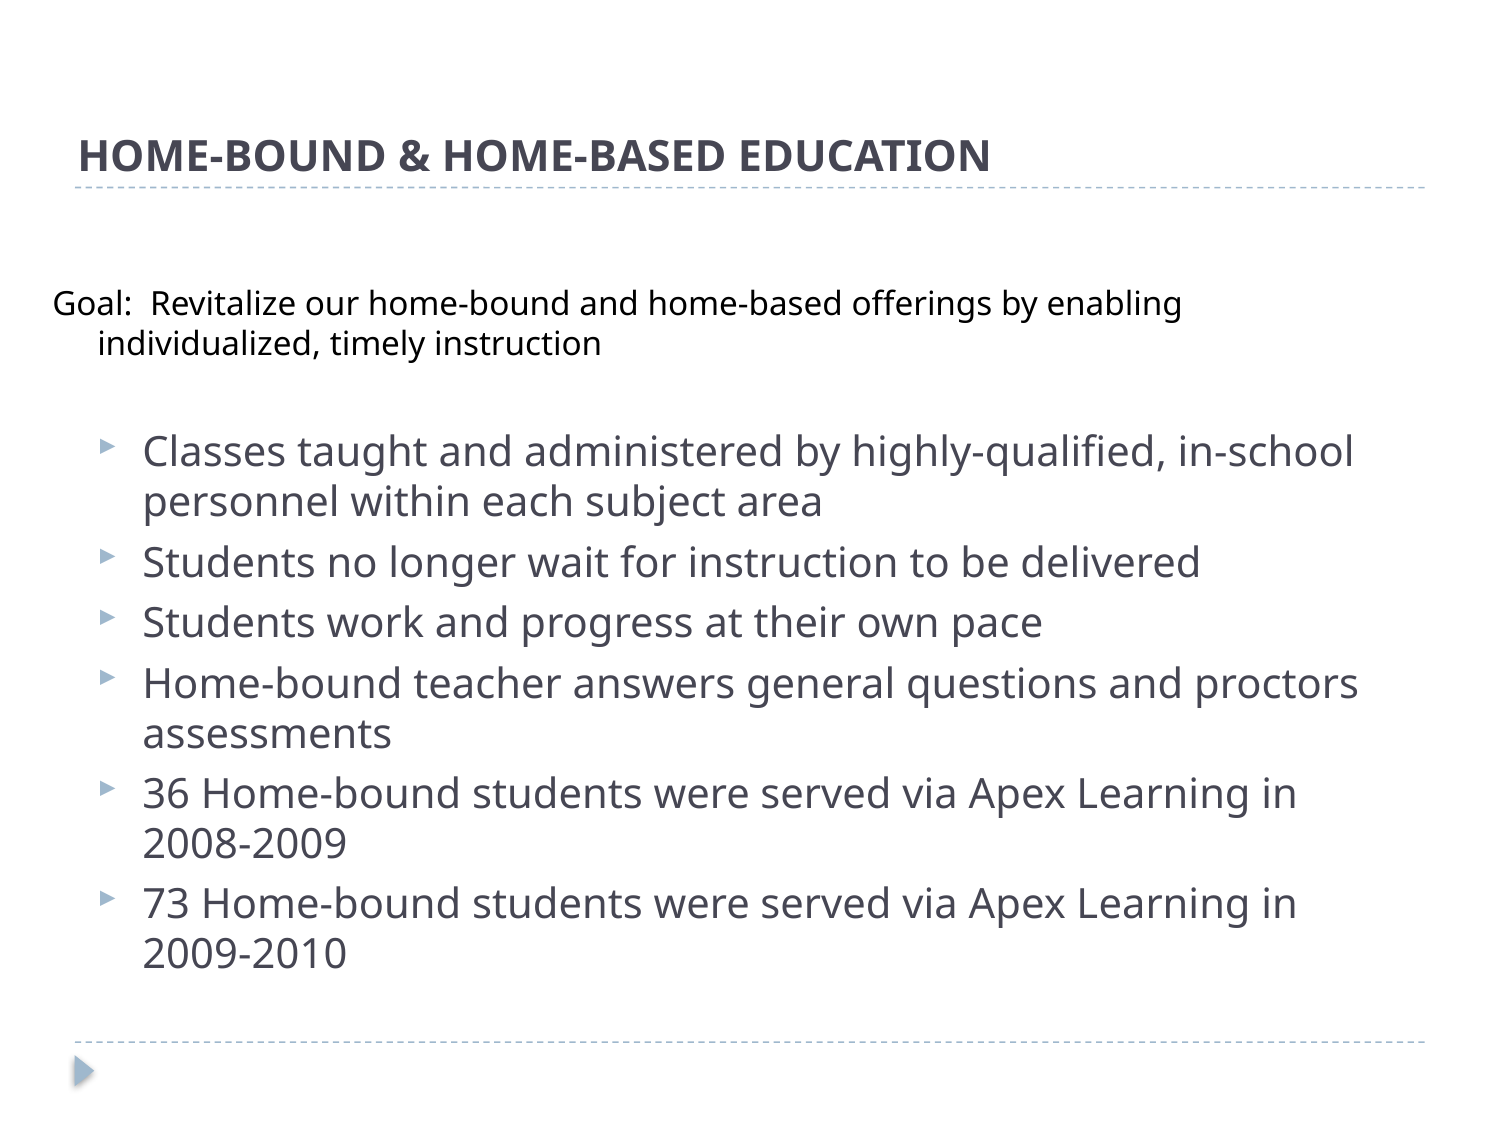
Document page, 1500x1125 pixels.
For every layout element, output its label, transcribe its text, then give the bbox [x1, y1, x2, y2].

title Home-bound & Home-based education [62, 0, 1463, 188]
list Goal: Revitalize our home-bound and home-based offerings by enabling individualized, timely instruction Classes taught and administered by highly-qualified, in-school personnel within each subject area Students no longer wait for instruction to be delivered Students work and progress at their own pace Home-bound teacher answers general questions and proctors assessments 36 Home-bound students were served via Apex Learning in 2008-2009 73 Home-bound students were served via Apex Learning in 2009-2010 [37, 275, 1413, 1045]
